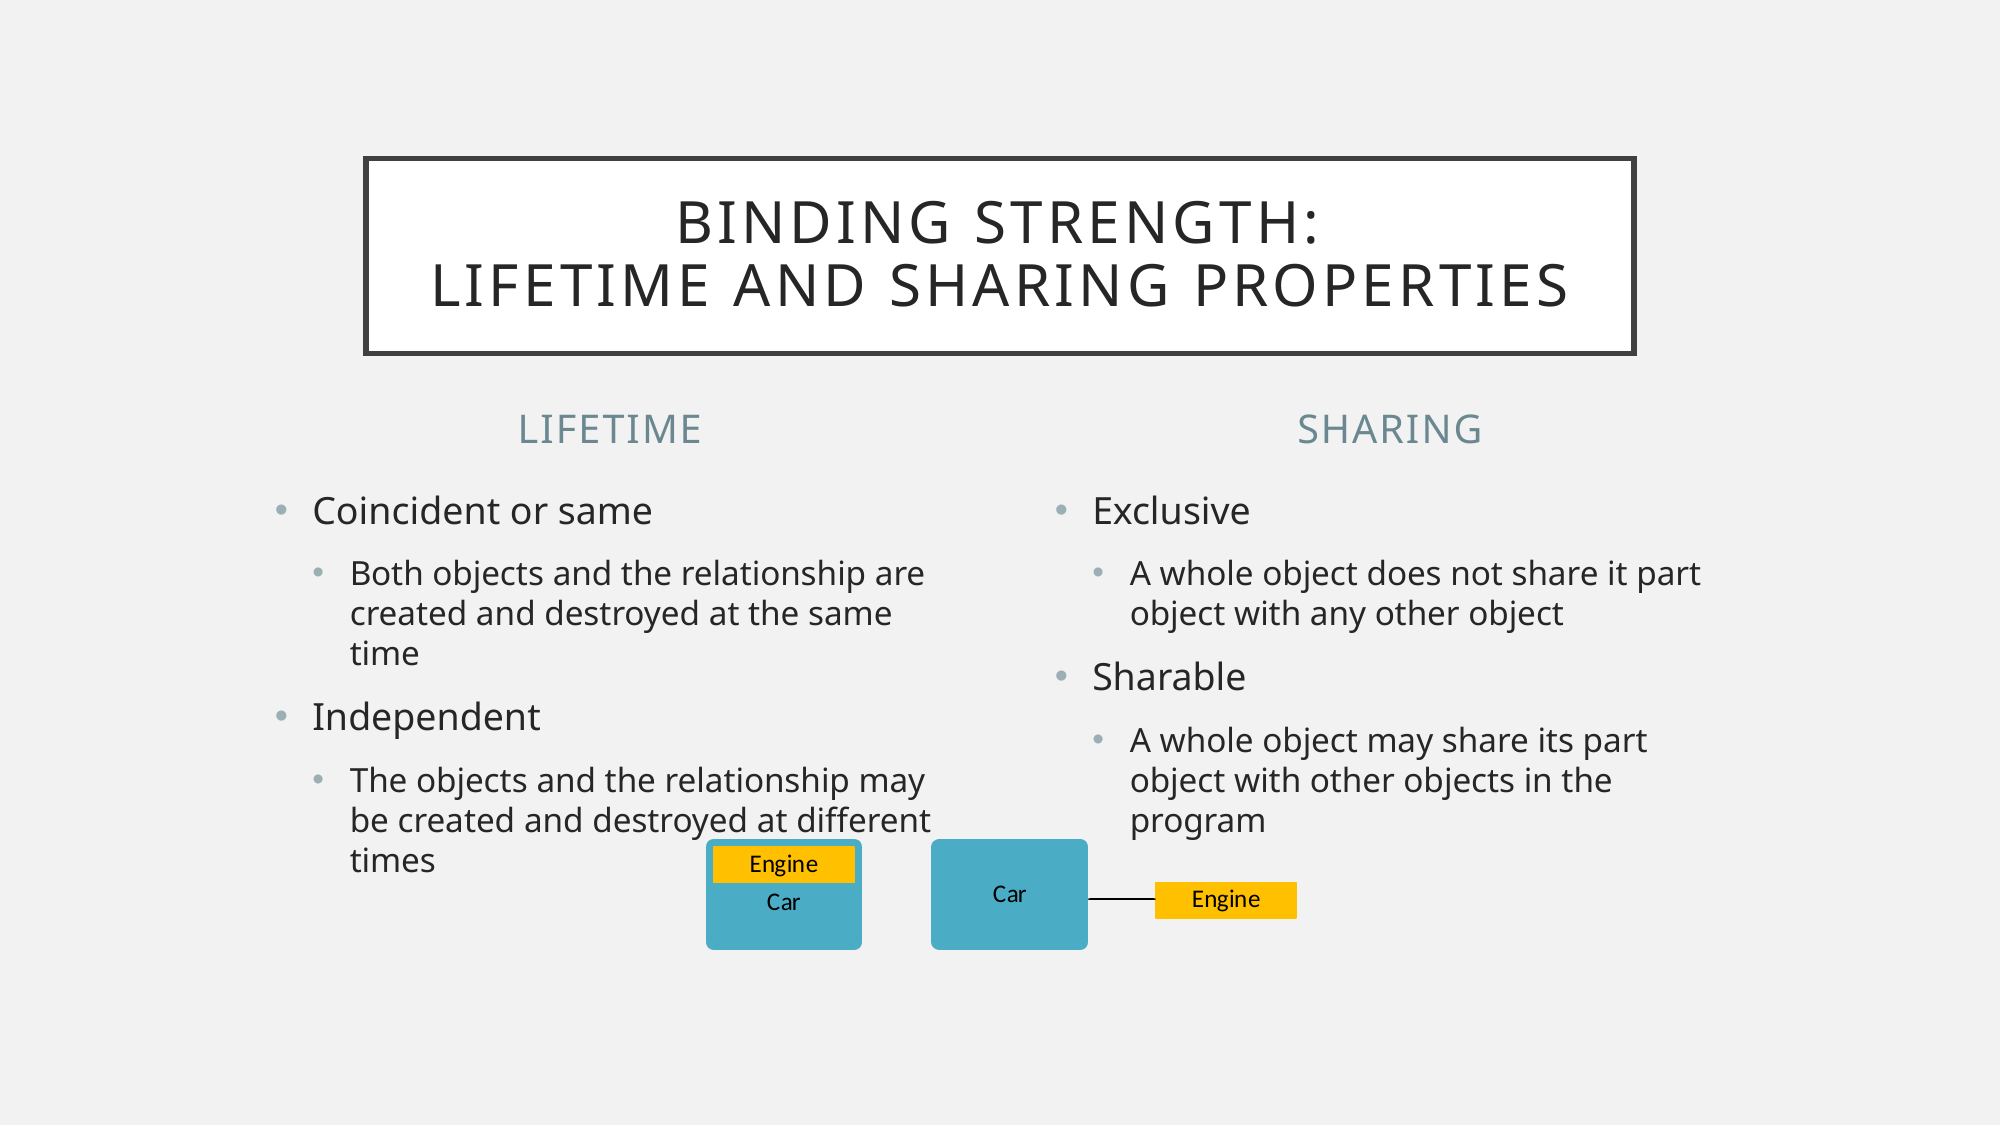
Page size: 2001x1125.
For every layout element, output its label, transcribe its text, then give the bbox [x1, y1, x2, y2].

list Exclusive A whole object does not share it part object with any other object Sharable A whole object may share its part object with other objects in the program [1039, 479, 1738, 906]
list Lifetime [259, 390, 961, 459]
list Sharing [1039, 390, 1741, 459]
title Binding Strength: Lifetime and sharing Properties [363, 156, 1637, 356]
list Coincident or same Both objects and the relationship are created and destroyed at the same time Independent The objects and the relationship may be created and destroyed at different times [259, 479, 961, 906]
picture [702, 835, 1298, 951]
